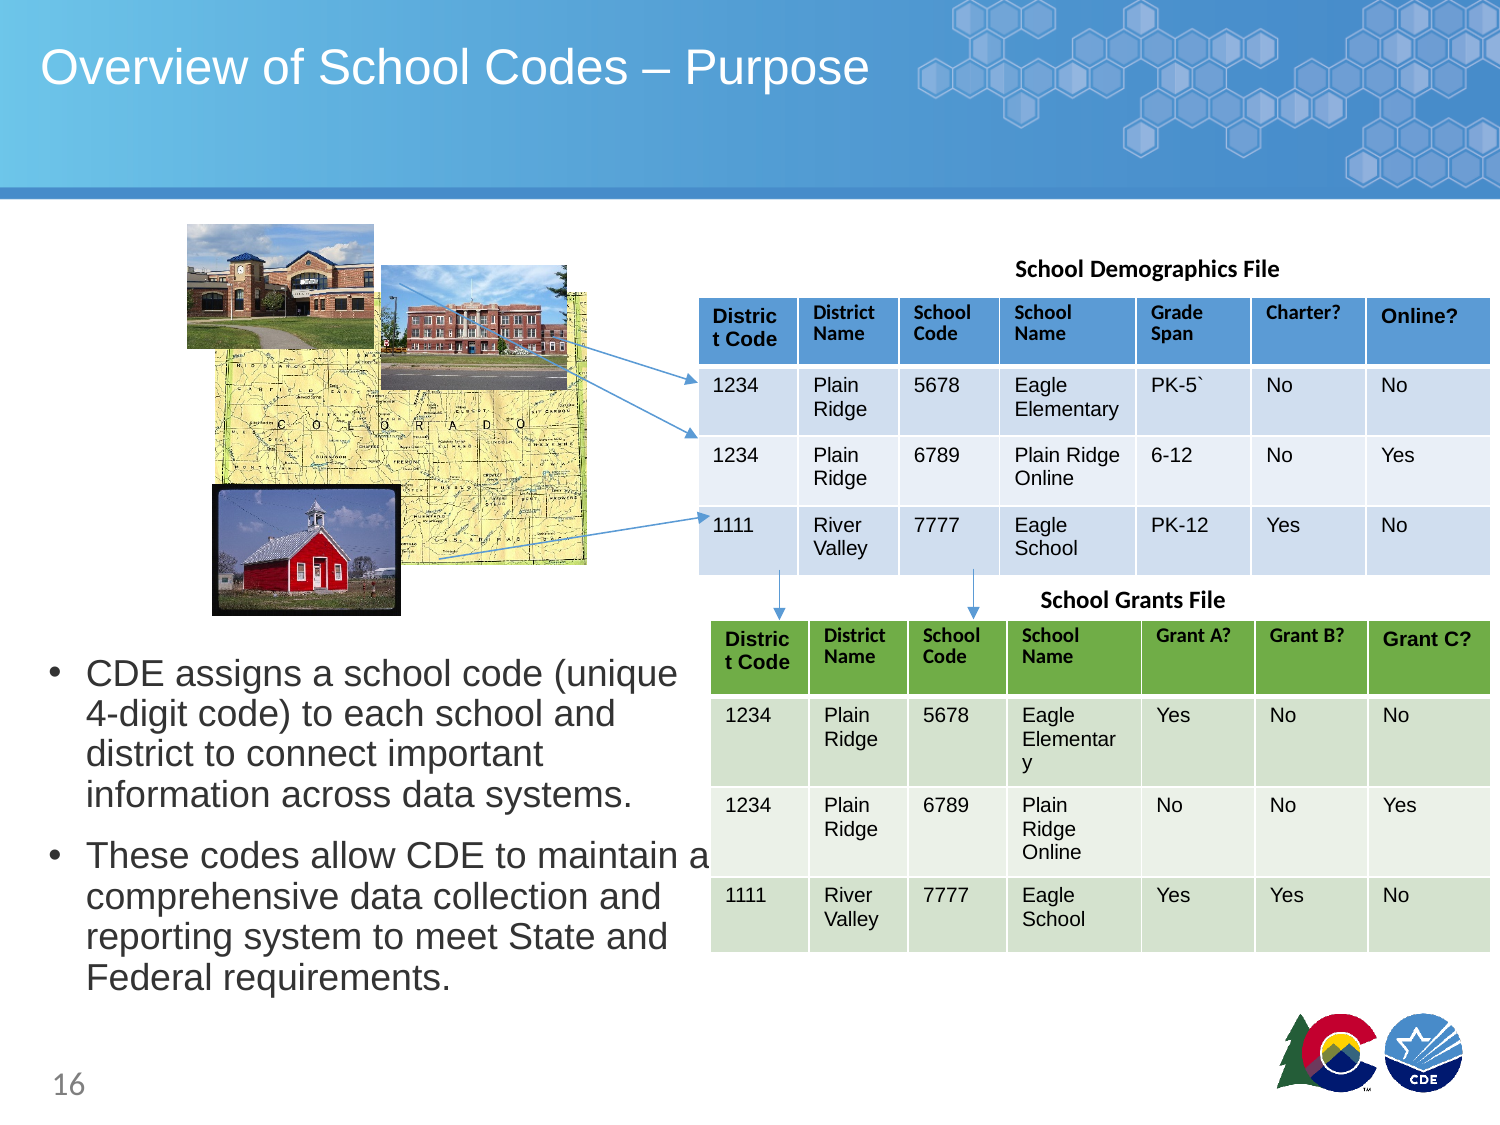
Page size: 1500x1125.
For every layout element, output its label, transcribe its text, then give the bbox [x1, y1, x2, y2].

text_box School Grants File [1025, 576, 1500, 622]
table_header Grant C? [1369, 621, 1490, 694]
table_header Grant A? [1142, 621, 1254, 694]
table_cell Eagle Elementary [1008, 699, 1141, 786]
table_cell 1111 [699, 507, 797, 575]
table_cell Eagle Elementary [1000, 369, 1135, 435]
picture [1275, 1012, 1463, 1093]
table_cell Plain Ridge [799, 369, 898, 435]
table_header District Code [704, 298, 797, 364]
list CDE assigns a school code (unique 4-digit code) to each school and district to connect important information across data systems. These codes allow CDE to maintain a comprehensive data collection and reporting system to meet State and Federal requirements. [48, 653, 711, 1099]
table_header Grade Span [1137, 298, 1250, 364]
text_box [438, 515, 711, 560]
table_header School Name [1008, 621, 1141, 694]
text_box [399, 283, 699, 439]
table_cell No [1142, 788, 1254, 876]
table_cell Yes [1367, 437, 1490, 505]
table_cell River Valley [799, 507, 898, 575]
table_cell Plain Ridge Online [1000, 437, 1135, 505]
table_header District Name [810, 621, 907, 694]
table_cell 1234 [711, 788, 808, 876]
table_cell 6789 [900, 437, 999, 505]
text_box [187, 224, 587, 616]
table_cell PK-12 [1137, 507, 1250, 575]
table_cell 1234 [704, 369, 797, 435]
table_header School Name [1000, 298, 1135, 364]
table_cell 5678 [900, 369, 999, 435]
table_header School Code [900, 298, 999, 364]
table_cell Yes [1252, 507, 1365, 575]
table_cell 1111 [711, 878, 808, 952]
table_cell 6789 [909, 788, 1006, 876]
table_cell 7777 [900, 507, 999, 575]
table_header School Code [909, 621, 1006, 694]
table_cell 1234 [699, 437, 797, 505]
table_cell Yes [1369, 788, 1490, 876]
table_cell 5678 [909, 699, 1006, 786]
picture [0, 0, 1500, 200]
table_header Online? [1367, 298, 1490, 364]
table_cell Yes [1142, 699, 1254, 786]
table_cell No [1369, 878, 1490, 952]
table_header District Name [799, 298, 898, 364]
table_header Charter? [1252, 298, 1365, 364]
slide_number 16 [36, 1054, 375, 1115]
table_cell No [1256, 788, 1367, 876]
table_cell Plain Ridge [799, 437, 898, 505]
table_cell Eagle School [1008, 878, 1141, 952]
table_header District Code [711, 621, 808, 694]
table_cell No [1256, 699, 1367, 786]
table_cell 7777 [909, 878, 1006, 952]
table_header Grant B? [1256, 621, 1367, 694]
text_box School Demographics File [1000, 245, 1491, 291]
table_cell No [1252, 437, 1365, 505]
title Overview of School Codes – Purpose [40, 41, 1381, 166]
table_cell No [1369, 699, 1490, 786]
table_cell Yes [1256, 878, 1367, 952]
table_cell PK-5` [1137, 369, 1250, 435]
table_cell Plain Ridge [810, 699, 907, 786]
table_cell Eagle School [1000, 507, 1135, 575]
table_cell No [1367, 369, 1490, 435]
table_cell No [1367, 507, 1490, 575]
table_cell Yes [1142, 878, 1254, 952]
table_cell Plain Ridge Online [1008, 788, 1141, 876]
table_cell River Valley [810, 878, 907, 952]
table_cell 6-12 [1137, 437, 1250, 505]
table_cell Plain Ridge [810, 788, 907, 876]
table_cell 1234 [711, 699, 808, 786]
table_cell No [1252, 369, 1365, 435]
